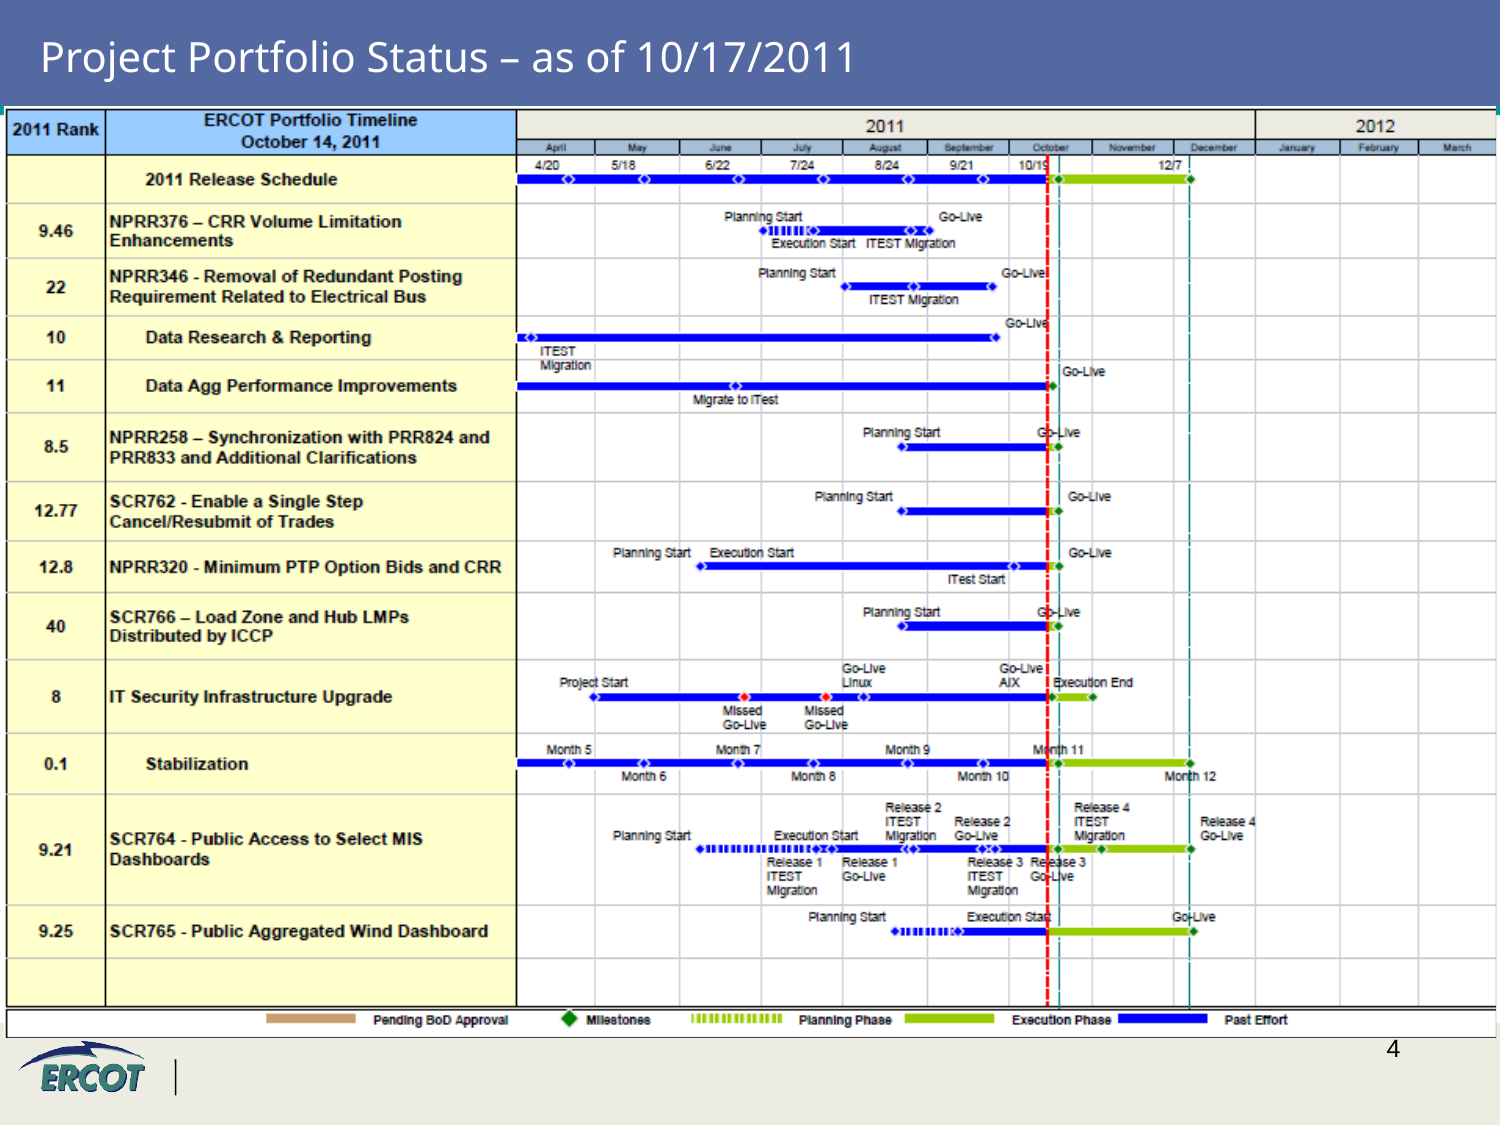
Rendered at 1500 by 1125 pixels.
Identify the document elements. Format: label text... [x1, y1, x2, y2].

picture [3, 105, 1497, 1111]
title Project Portfolio Status – as of 10/17/2011 [24, 0, 1163, 104]
